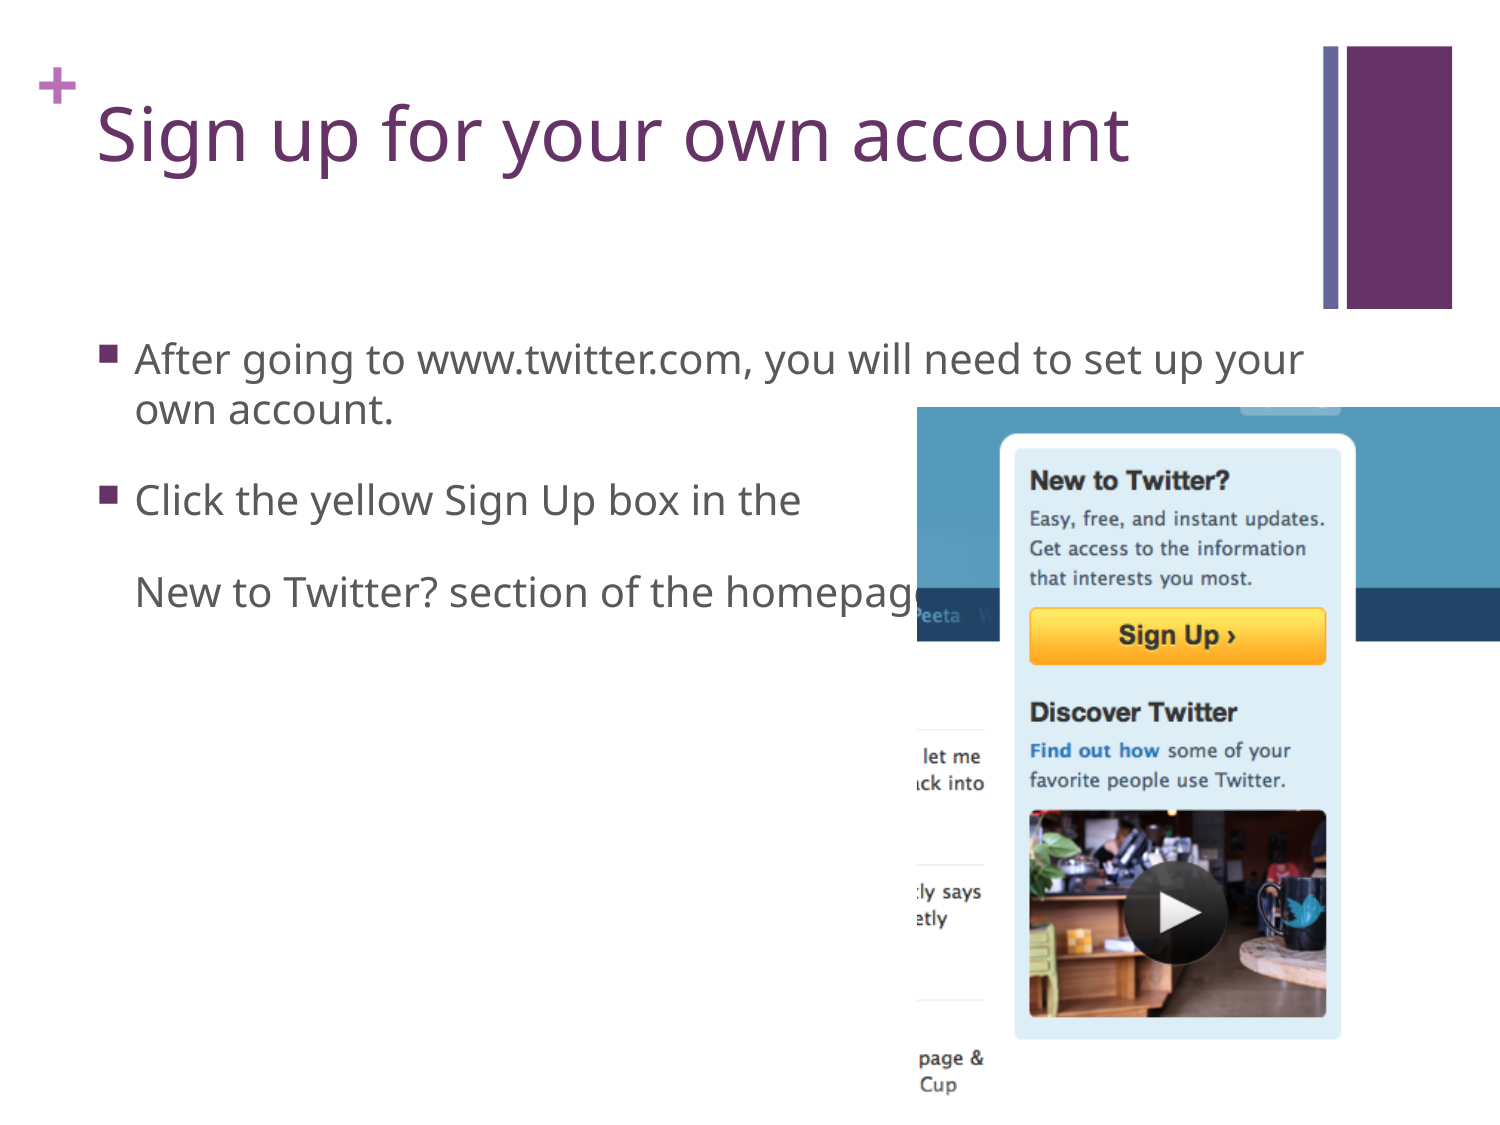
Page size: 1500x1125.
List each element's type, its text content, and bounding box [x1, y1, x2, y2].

picture [916, 407, 1500, 1120]
list After going to www.twitter.com, you will need to set up your own account. Click the yellow Sign Up box in the New to Twitter? section of the homepage. [81, 324, 1322, 1005]
title Sign up for your own account [81, 79, 1322, 263]
